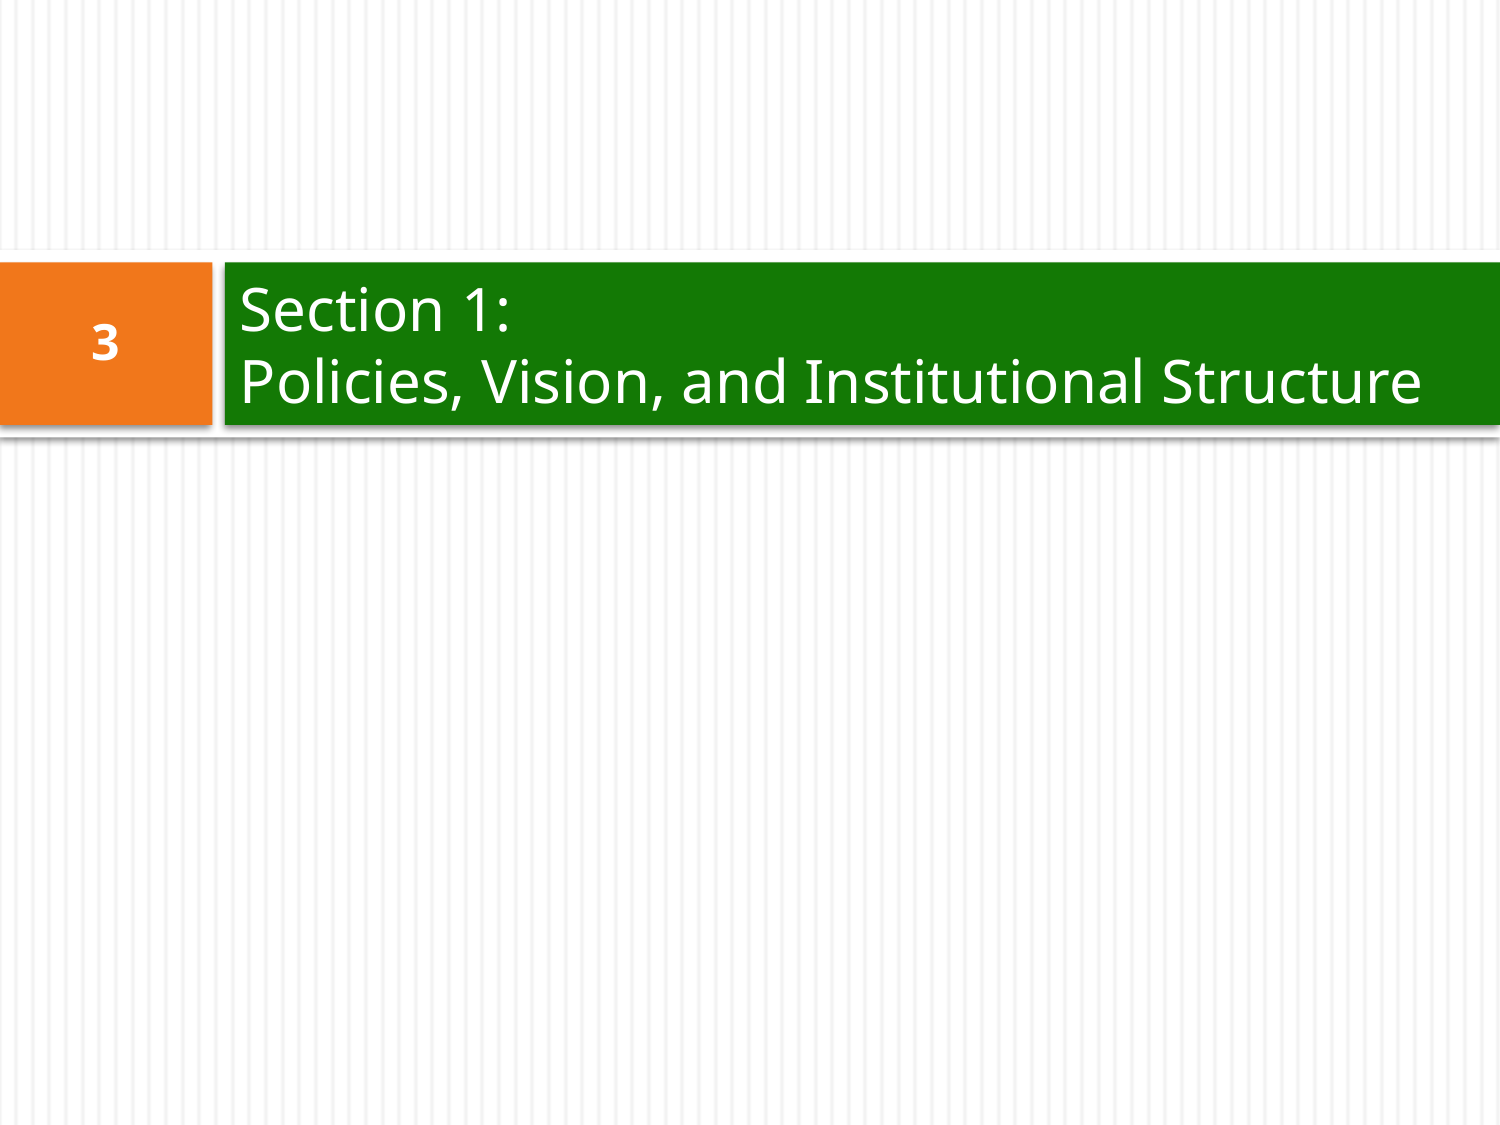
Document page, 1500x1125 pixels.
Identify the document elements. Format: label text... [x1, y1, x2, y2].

title Section 1: Policies, Vision, and Institutional Structure [225, 262, 1475, 425]
slide_number 3 [0, 287, 213, 403]
